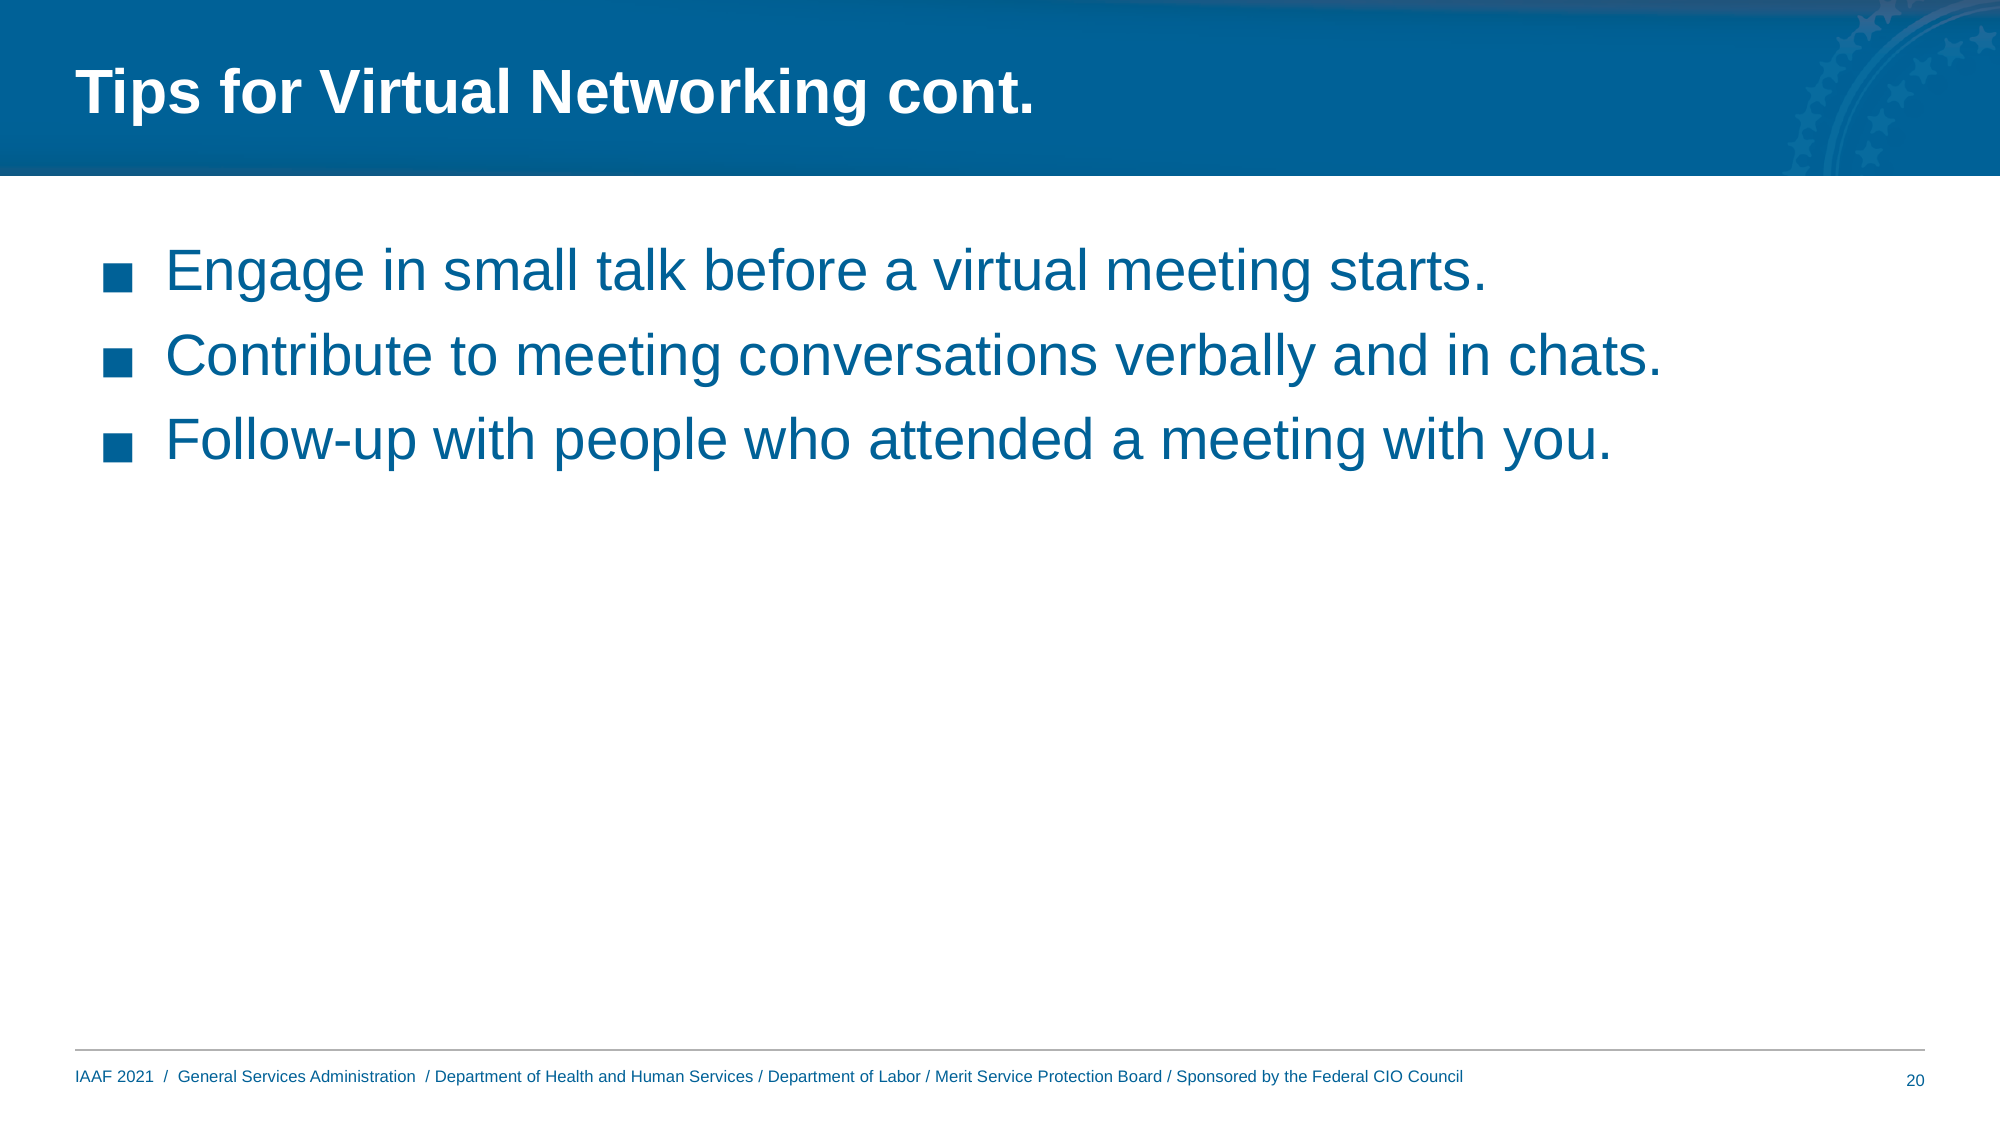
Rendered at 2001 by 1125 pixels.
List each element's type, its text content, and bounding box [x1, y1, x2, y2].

picture [0, 168, 666, 176]
list Engage in small talk before a virtual meeting starts. Contribute to meeting conversations verbally and in chats. Follow-up with people who attended a meeting with you. [75, 224, 1925, 1035]
slide_number 20 [1880, 1065, 1925, 1095]
title Tips for Virtual Networking cont. [75, 52, 1800, 128]
picture [0, 0, 2000, 176]
